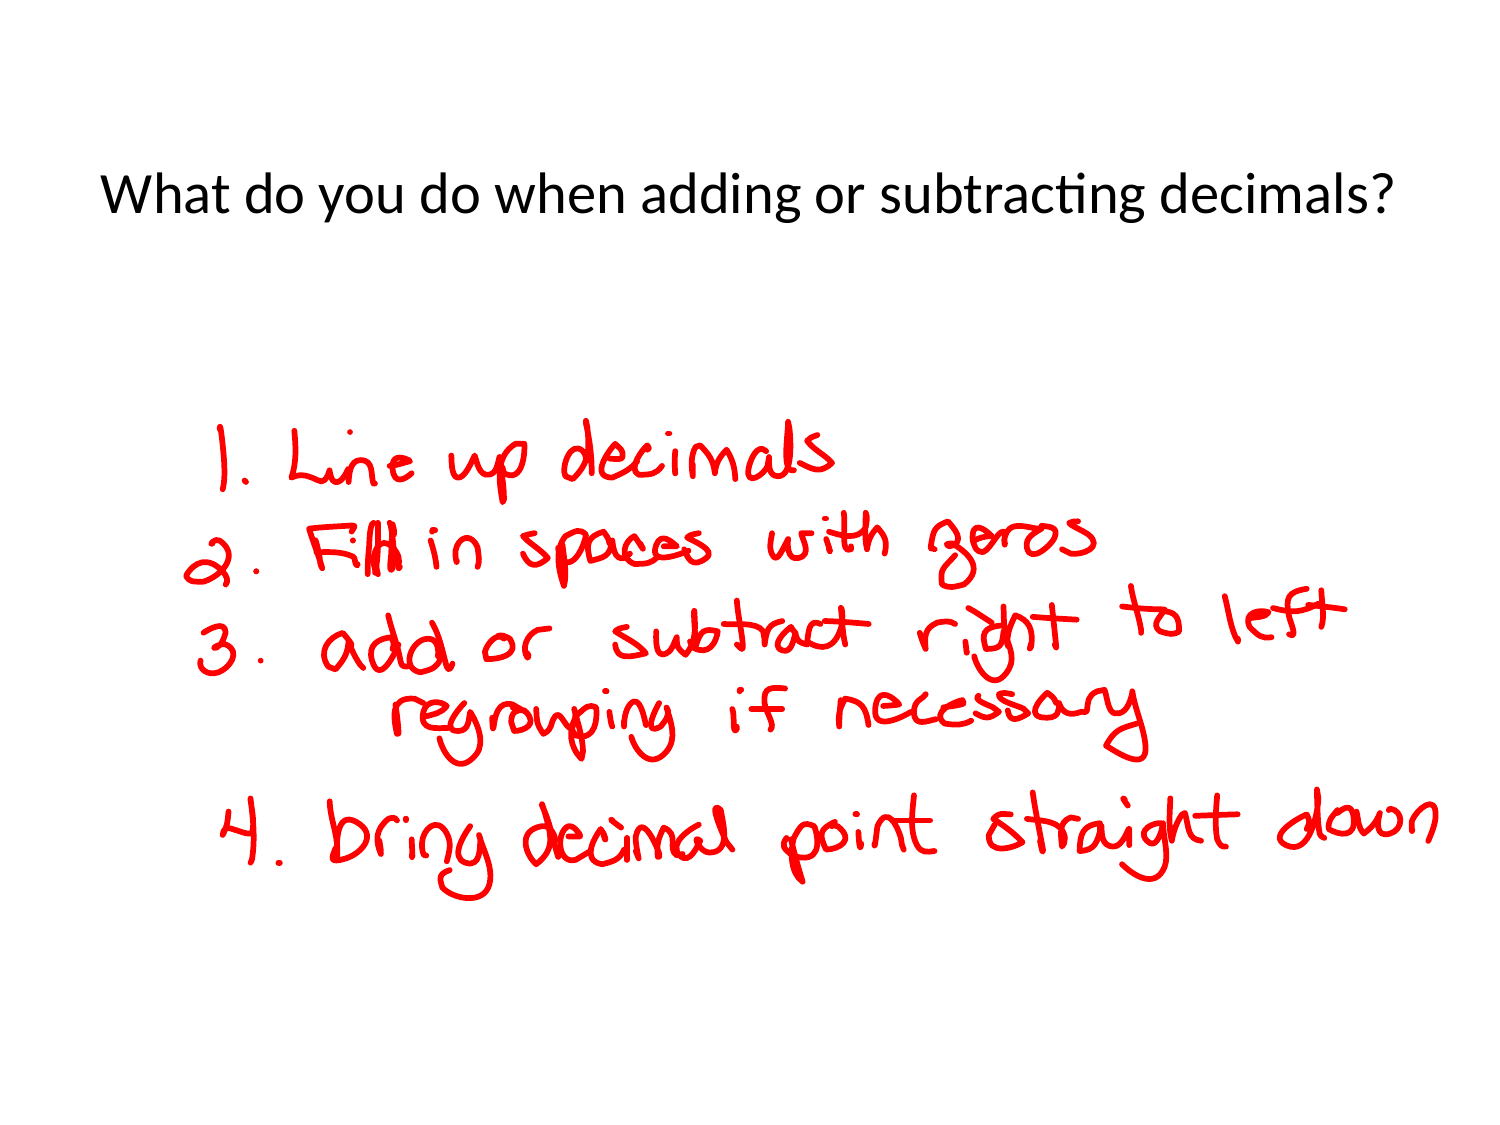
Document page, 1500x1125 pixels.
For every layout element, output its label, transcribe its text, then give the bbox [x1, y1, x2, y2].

title What do you do when adding or subtracting decimals? [74, 112, 1426, 338]
